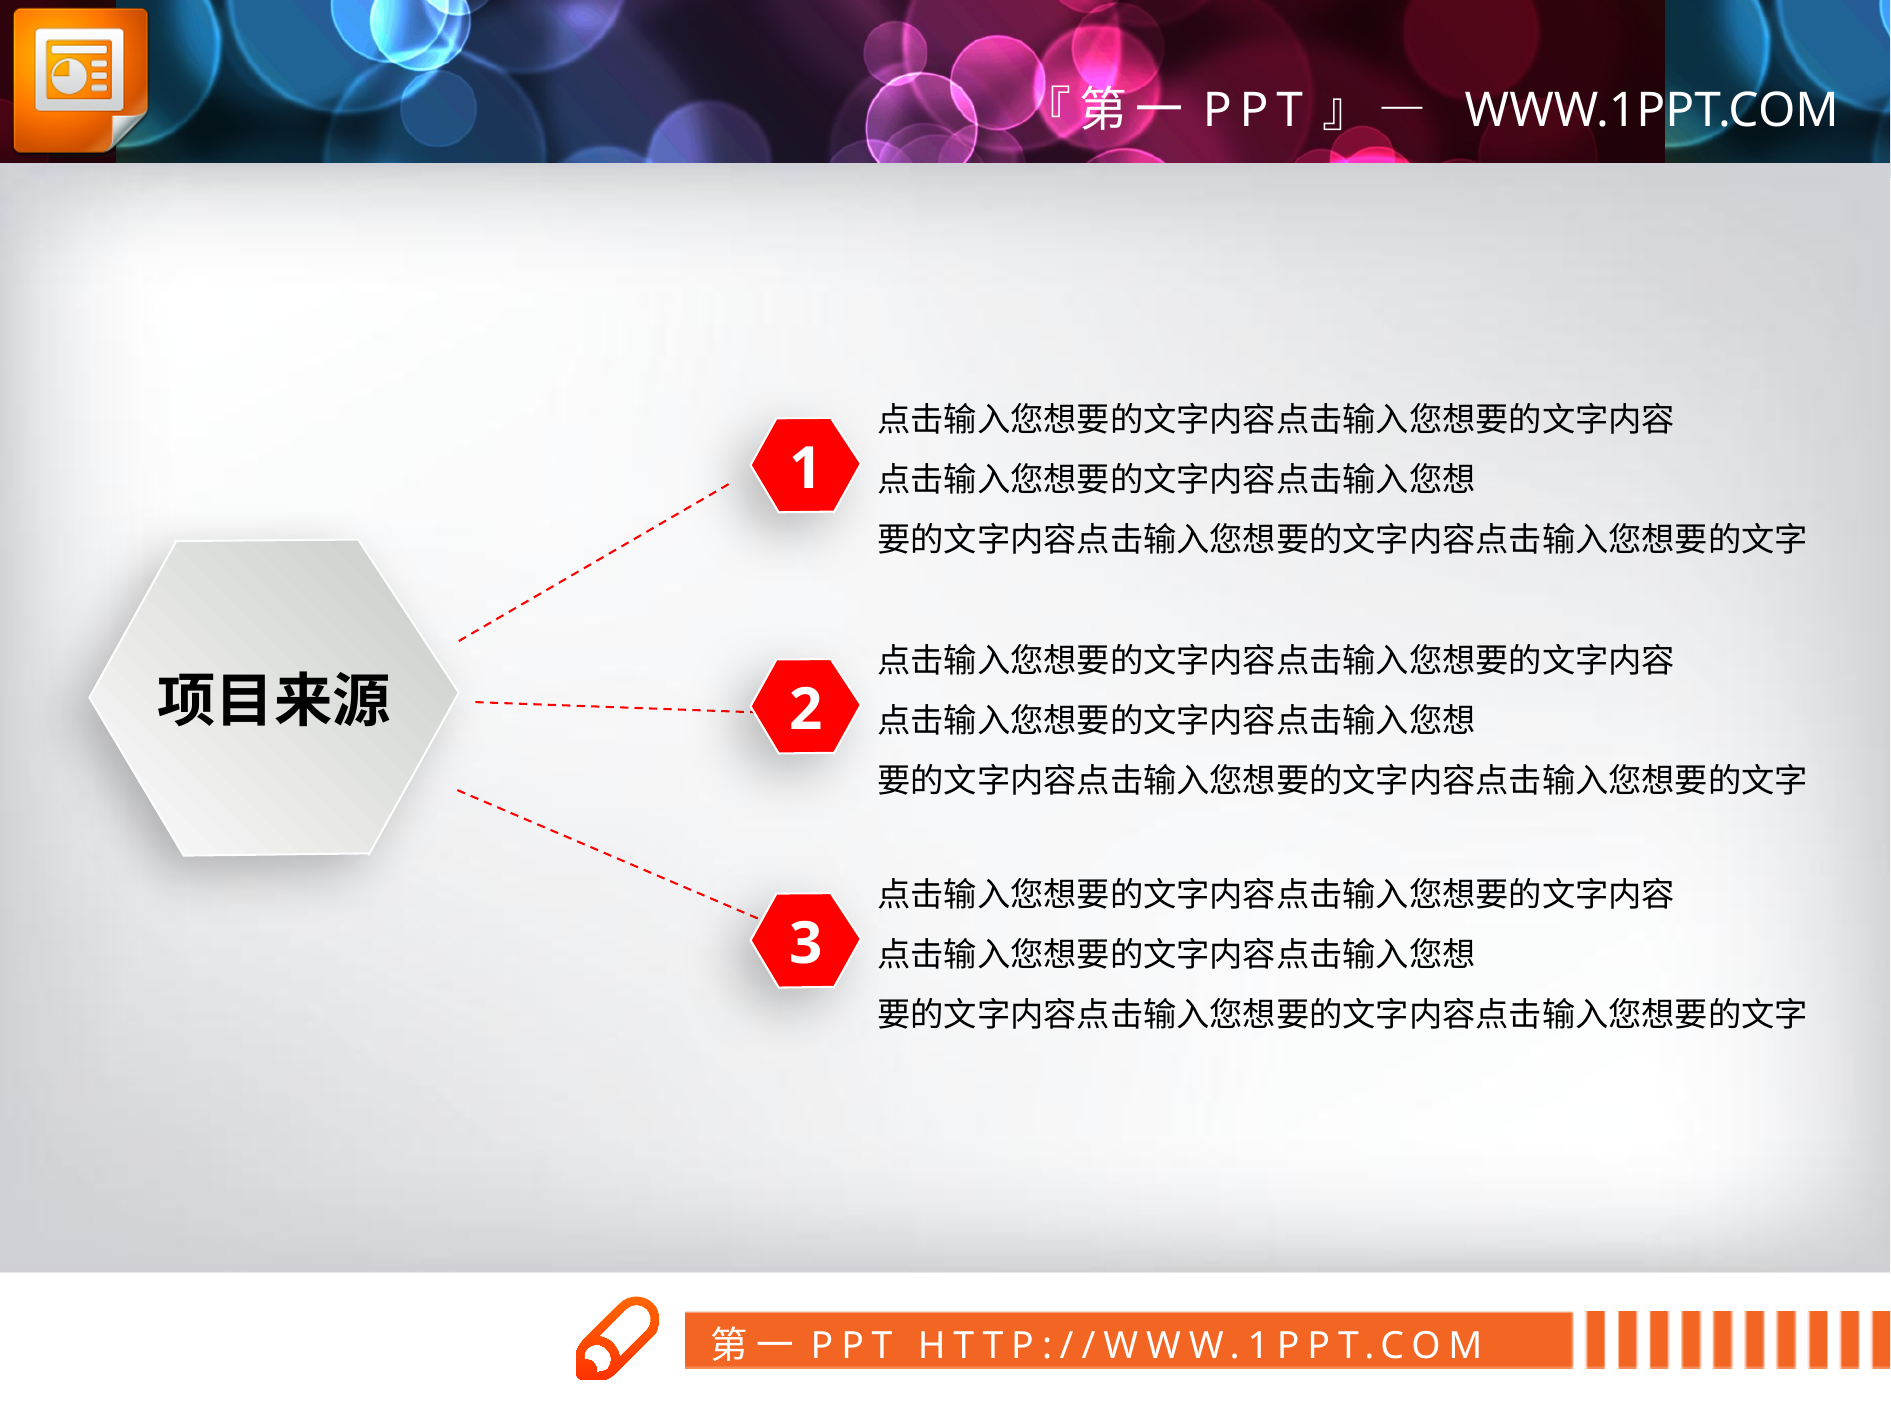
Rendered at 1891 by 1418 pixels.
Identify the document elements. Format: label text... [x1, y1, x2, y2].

text_box 1 [750, 417, 861, 513]
text_box 点击输入您想要的文字内容点击输入您想要的文字内容 点击输入您想要的文字内容点击输入您想 要的文字内容点击输入您想要的文字内容点击输入您想要的文字 [877, 619, 1820, 791]
picture [0, 0, 1891, 1275]
picture [685, 1311, 1891, 1369]
text_box 2 [753, 659, 861, 754]
text_box 点击输入您想要的文字内容点击输入您想要的文字内容 点击输入您想要的文字内容点击输入您想 要的文字内容点击输入您想要的文字内容点击输入您想要的文字 [877, 377, 1820, 575]
text_box 3 [750, 893, 861, 988]
text_box 项目来源 [89, 539, 459, 856]
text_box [458, 480, 735, 642]
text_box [457, 789, 765, 922]
text_box 点击输入您想要的文字内容点击输入您想要的文字内容 点击输入您想要的文字内容点击输入您想 要的文字内容点击输入您想要的文字内容点击输入您想要的文字 [877, 853, 1820, 1073]
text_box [475, 701, 773, 714]
